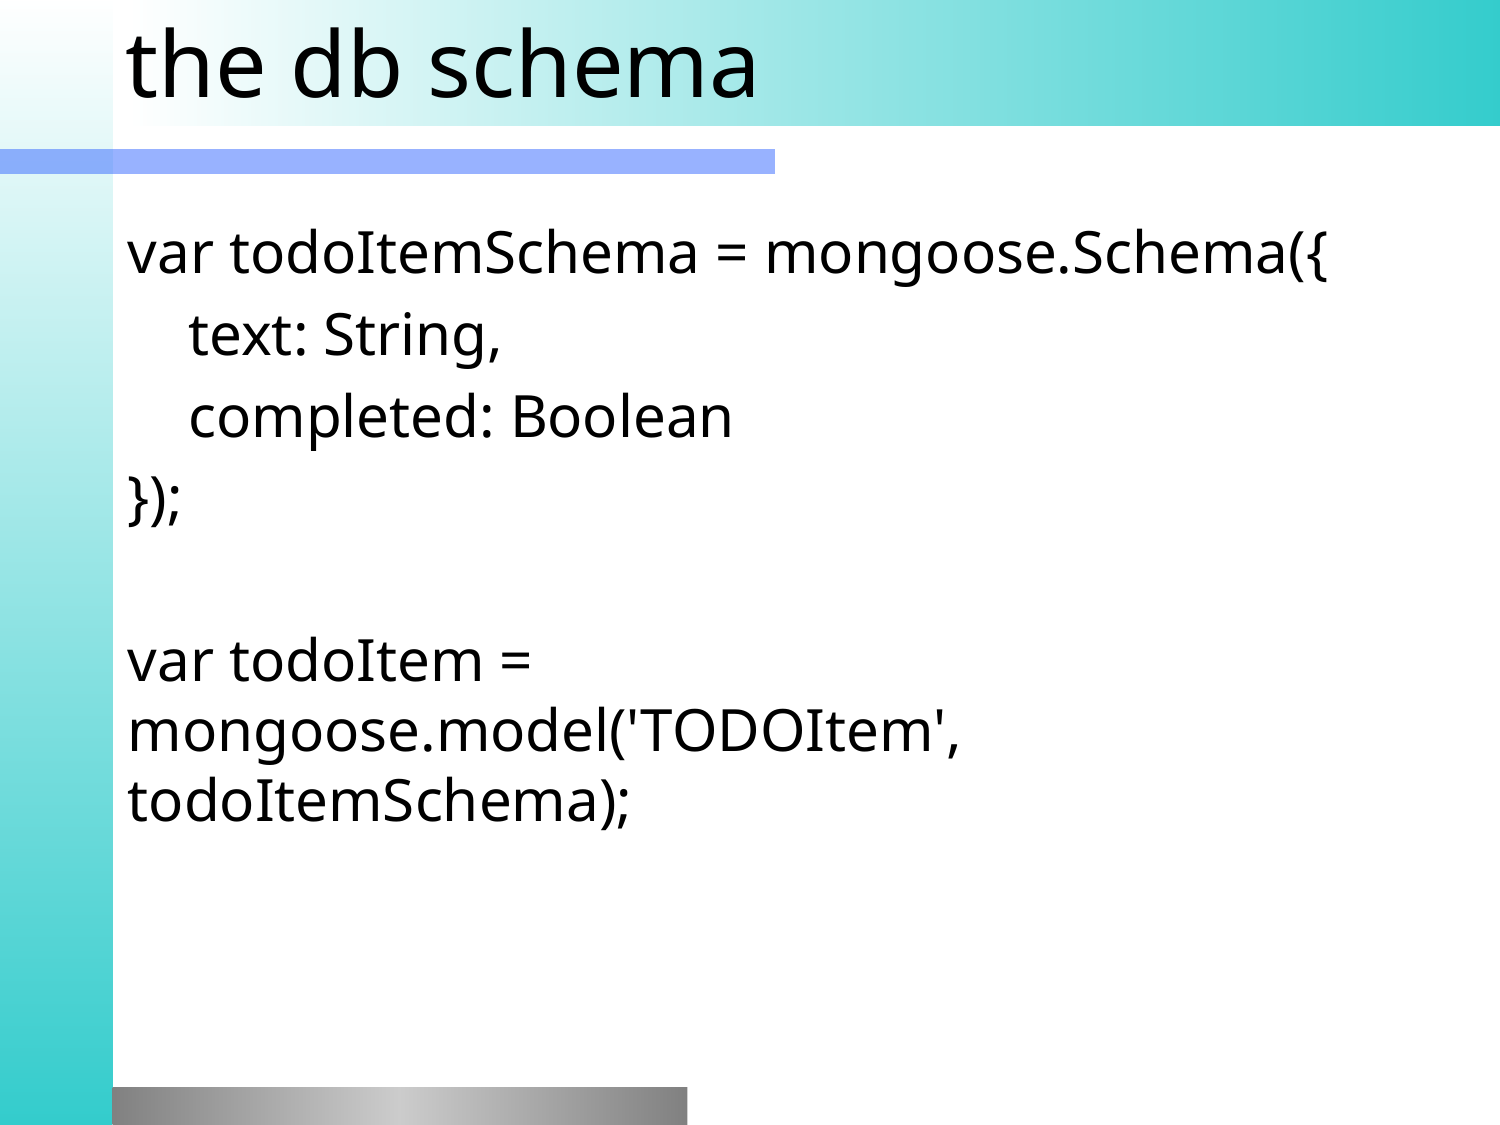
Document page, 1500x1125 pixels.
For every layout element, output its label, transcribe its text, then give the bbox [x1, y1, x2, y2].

title the db schema [110, 0, 1424, 126]
list var todoItemSchema = mongoose.Schema({ text: String, completed: Boolean }); var todoItem = mongoose.model('TODOItem', todoItemSchema); [112, 207, 1388, 1073]
